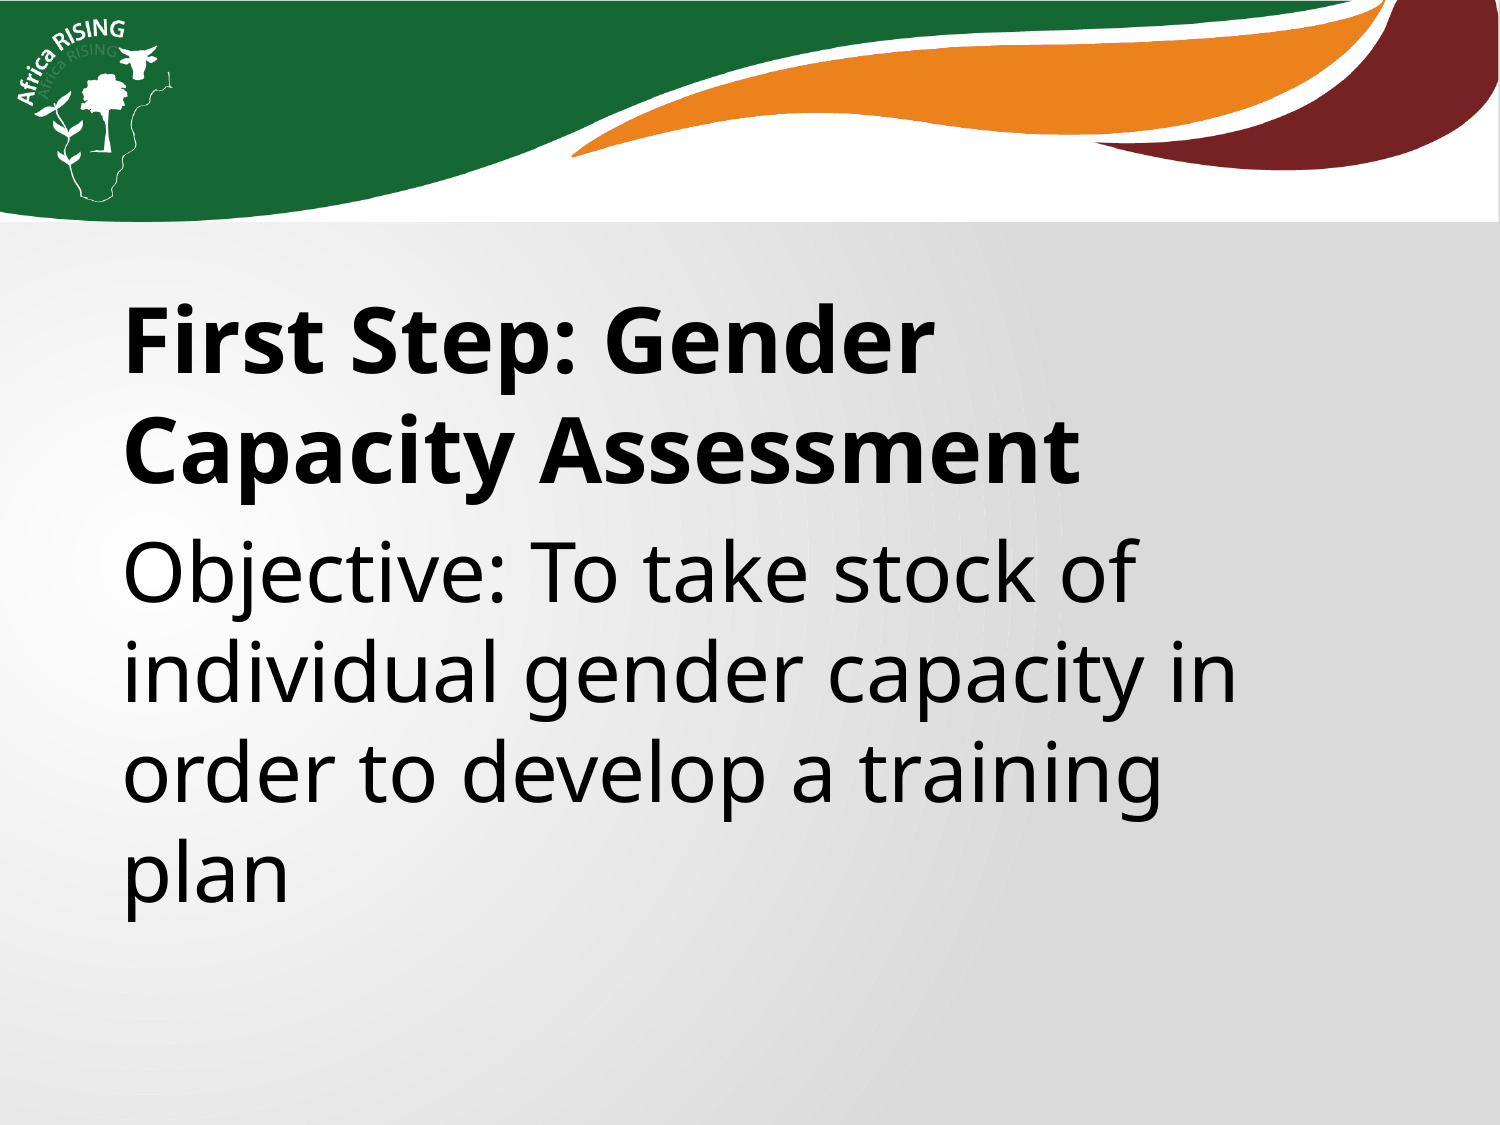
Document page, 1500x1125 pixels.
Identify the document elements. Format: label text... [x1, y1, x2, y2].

picture [0, 0, 1499, 222]
list First Step: Gender Capacity Assessment Objective: To take stock of individual gender capacity in order to develop a training plan [87, 275, 1363, 413]
